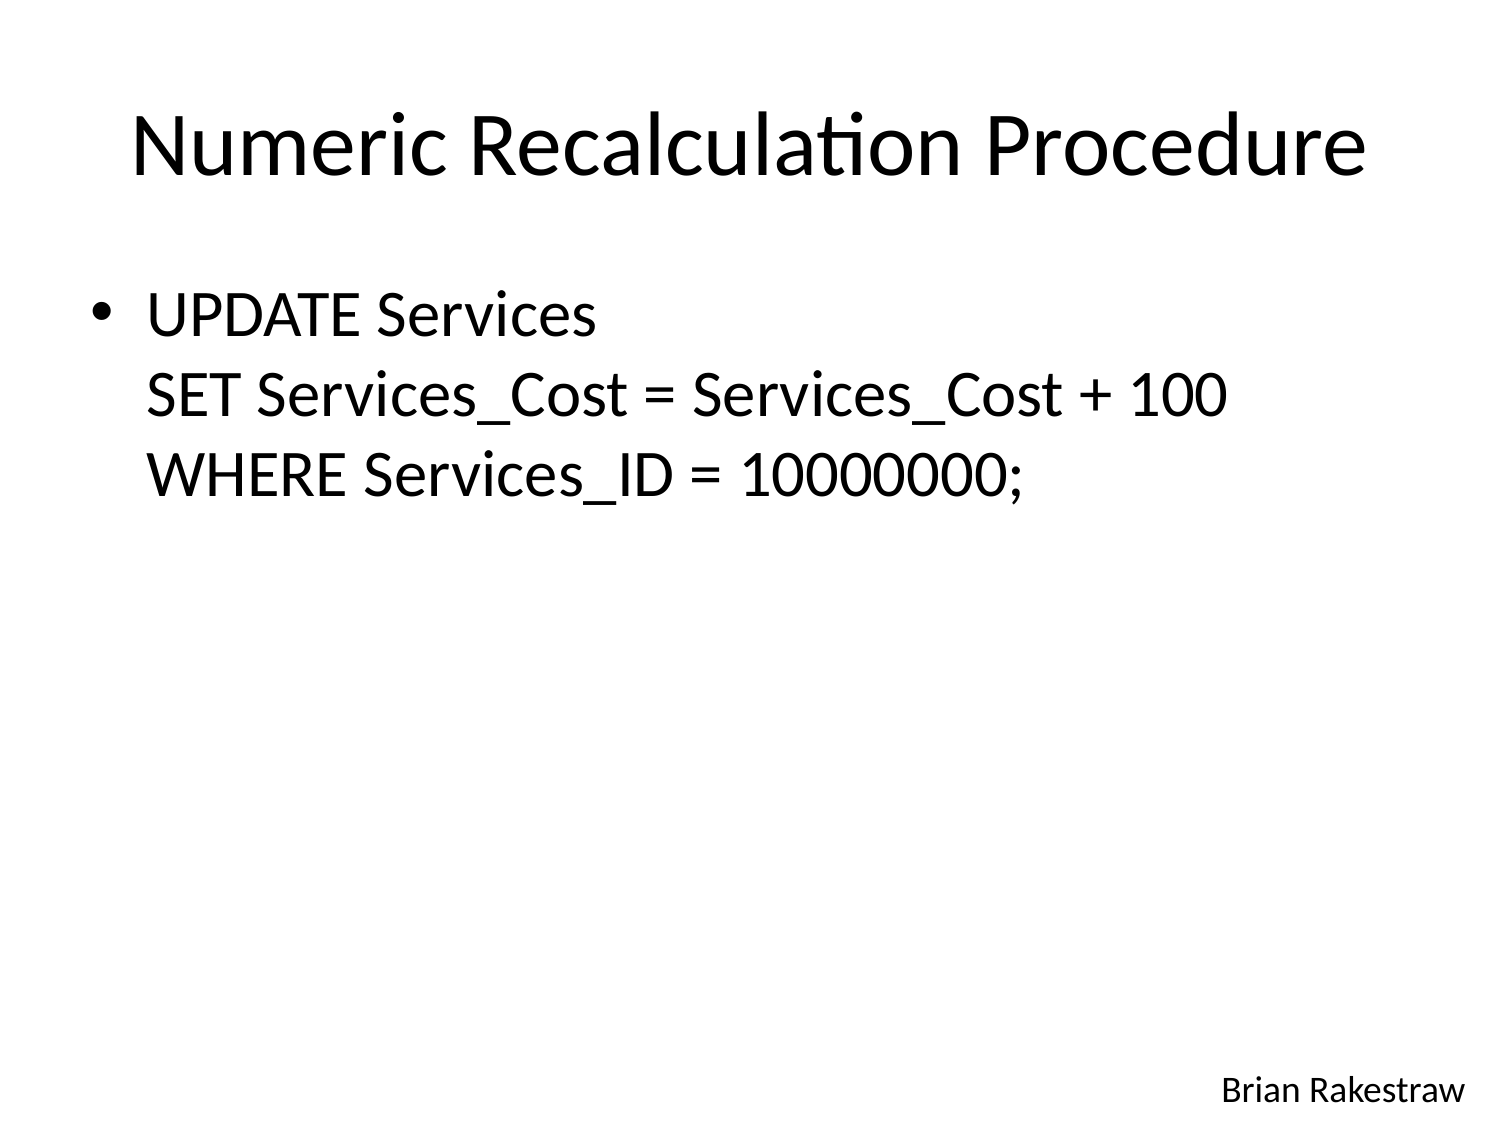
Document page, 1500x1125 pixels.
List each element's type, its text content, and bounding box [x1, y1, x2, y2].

text_box Brian Rakestraw [1206, 1057, 1481, 1118]
list UPDATE Services SET Services_Cost = Services_Cost + 100 WHERE Services_ID = 10000000; [75, 262, 1425, 1005]
title Numeric Recalculation Procedure [75, 45, 1425, 233]
